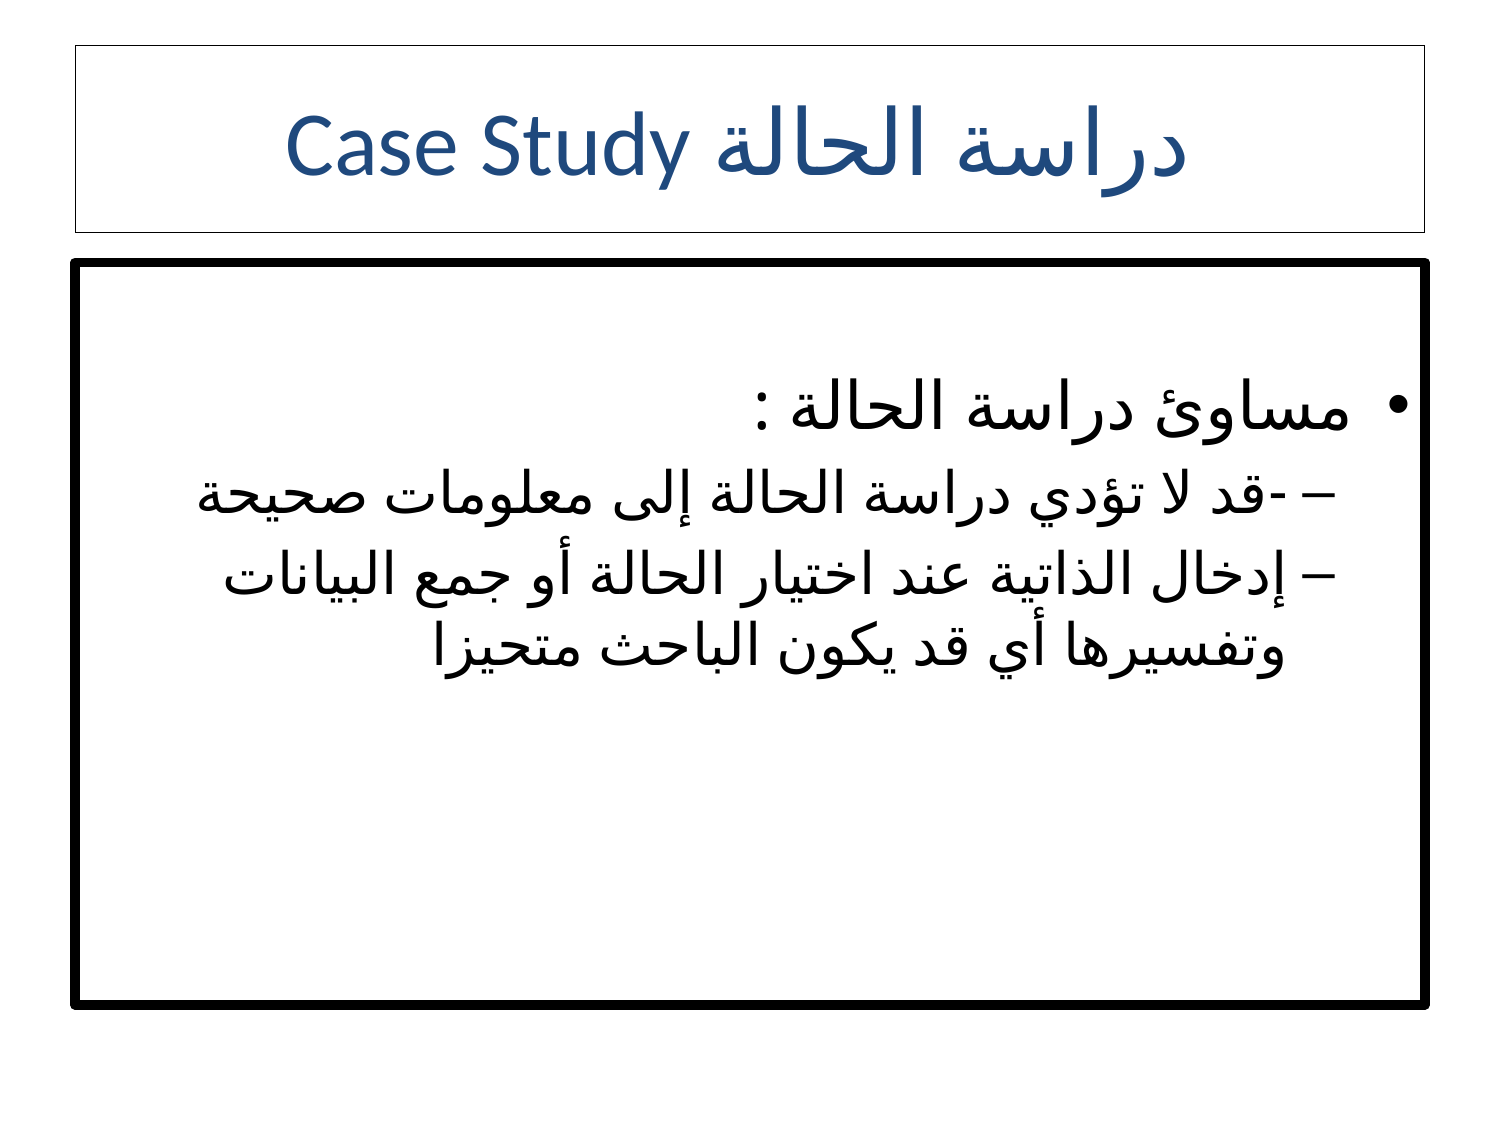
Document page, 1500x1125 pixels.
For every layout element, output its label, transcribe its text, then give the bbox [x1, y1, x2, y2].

title Case Study دراسة الحالة [75, 45, 1425, 233]
list مساوئ دراسة الحالة : -قد لا تؤدي دراسة الحالة إلى معلومات صحيحة إدخال الذاتية عند اختيار الحالة أو جمع البيانات وتفسيرها أي قد يكون الباحث متحيزا [75, 262, 1425, 1005]
